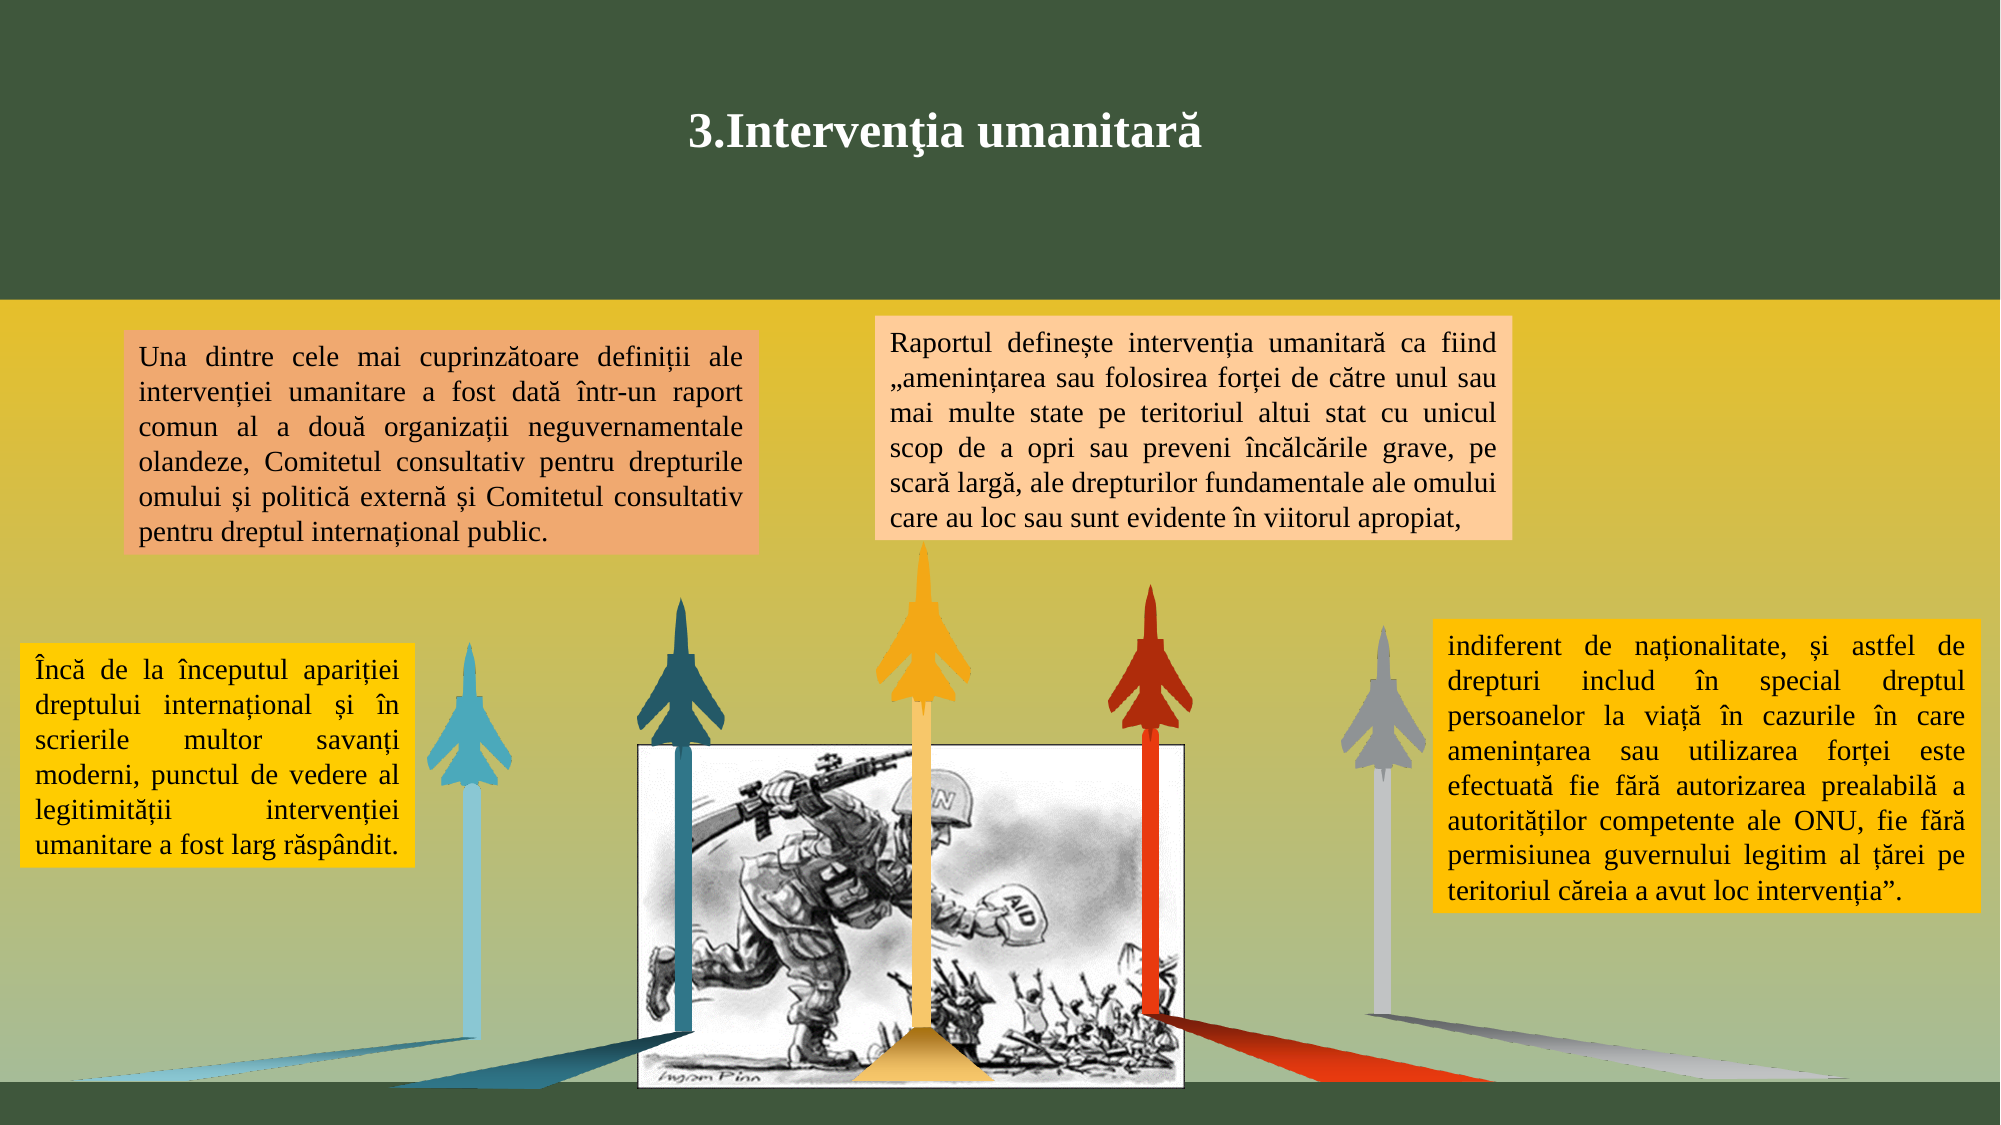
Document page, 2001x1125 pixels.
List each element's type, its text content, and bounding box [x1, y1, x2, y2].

text_box Una dintre cele mai cuprinzătoare definiții ale intervenției umanitare a fost dată într-un raport comun al a două organizații neguvernamentale olandeze, Comitetul consultativ pentru drepturile omului și politică externă și Comitetul consultativ pentru dreptul internațional public. [123, 330, 759, 555]
picture [69, 541, 1850, 1089]
text_box Încă de la începutul apariției dreptului internațional și în scrierile multor savanți moderni, punctul de vedere al legitimității intervenției umanitare a fost larg răspândit. [20, 643, 415, 868]
text_box Raportul definește intervenția umanitară ca fiind „amenințarea sau folosirea forței de către unul sau mai multe state pe teritoriul altui stat cu unicul scop de a opri sau preveni încălcările grave, pe scară largă, ale drepturilor fundamentale ale omului care au loc sau sunt evidente în viitorul apropiat, [875, 315, 1513, 541]
text_box 3.Intervenţia umanitară [673, 89, 1218, 165]
text_box indiferent de naționalitate, și astfel de drepturi includ în special dreptul persoanelor la viață în cazurile în care amenințarea sau utilizarea forței este efectuată fie fără autorizarea prealabilă a autorităților competente ale ONU, fie fără permisiunea guvernului legitim al țărei pe teritoriul căreia a avut loc intervenția”. [1432, 618, 1981, 914]
